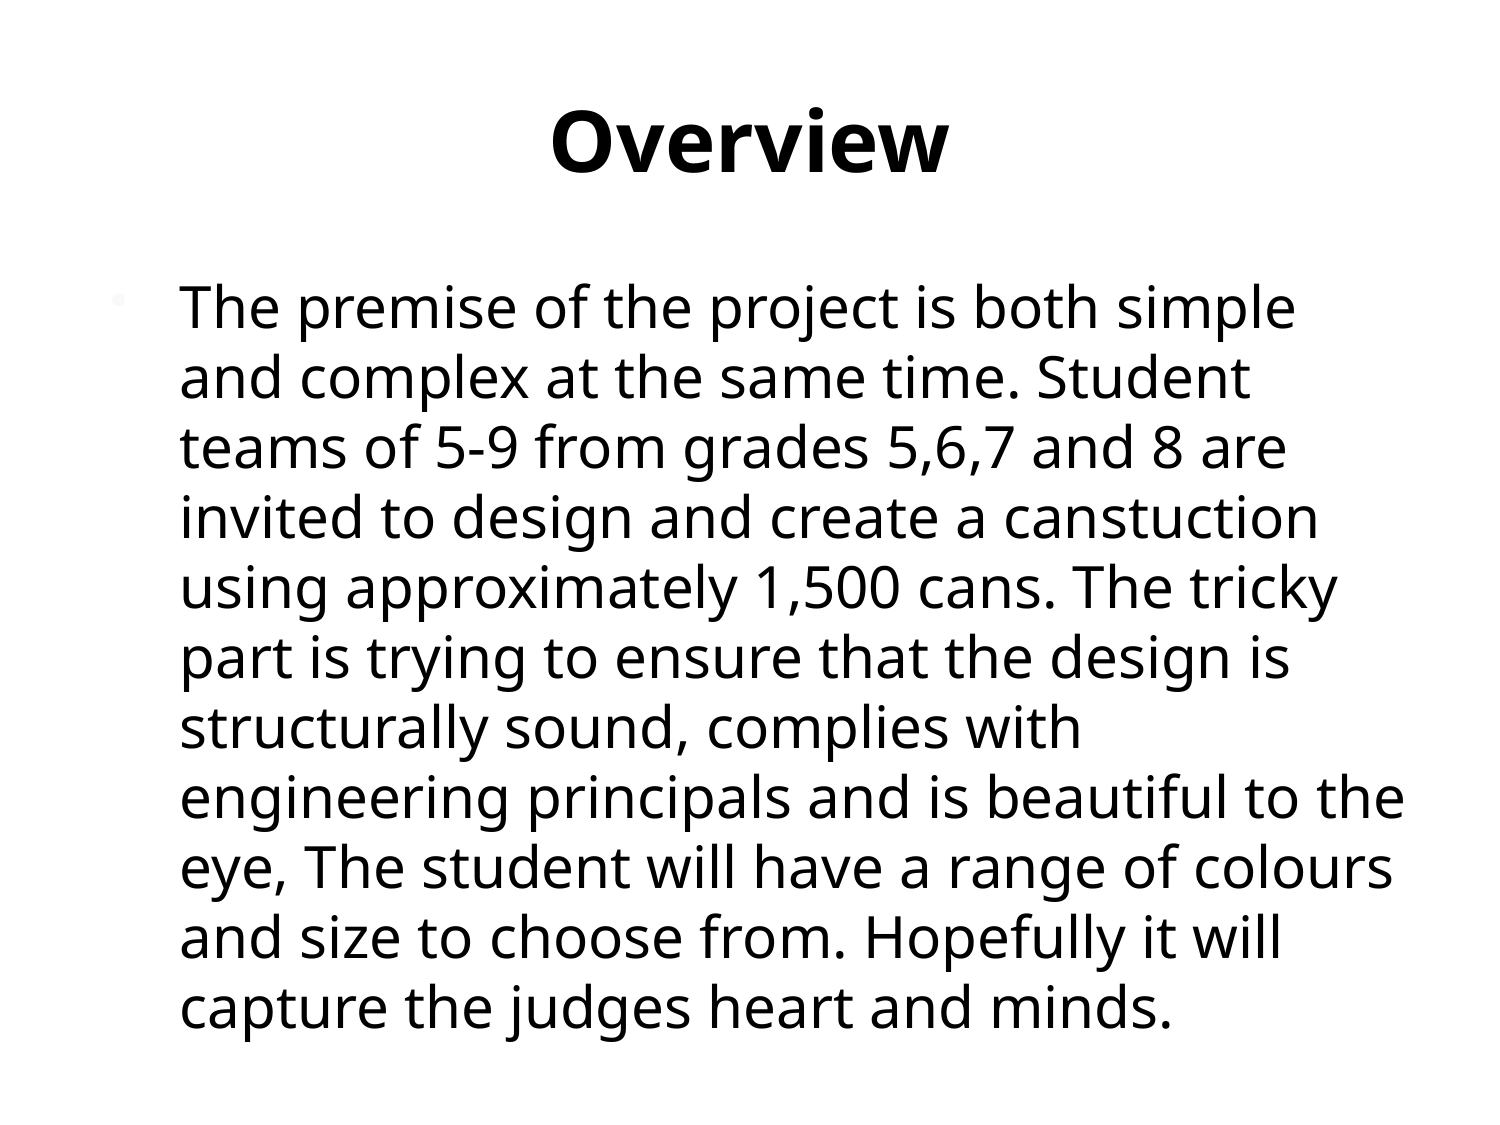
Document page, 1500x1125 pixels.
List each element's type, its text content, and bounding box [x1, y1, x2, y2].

title Overview [75, 45, 1425, 233]
list The premise of the project is both simple and complex at the same time. Student teams of 5-9 from grades 5,6,7 and 8 are invited to design and create a canstuction using approximately 1,500 cans. The tricky part is trying to ensure that the design is structurally sound, complies with engineering principals and is beautiful to the eye, The student will have a range of colours and size to choose from. Hopefully it will capture the judges heart and minds. [74, 262, 1426, 1036]
